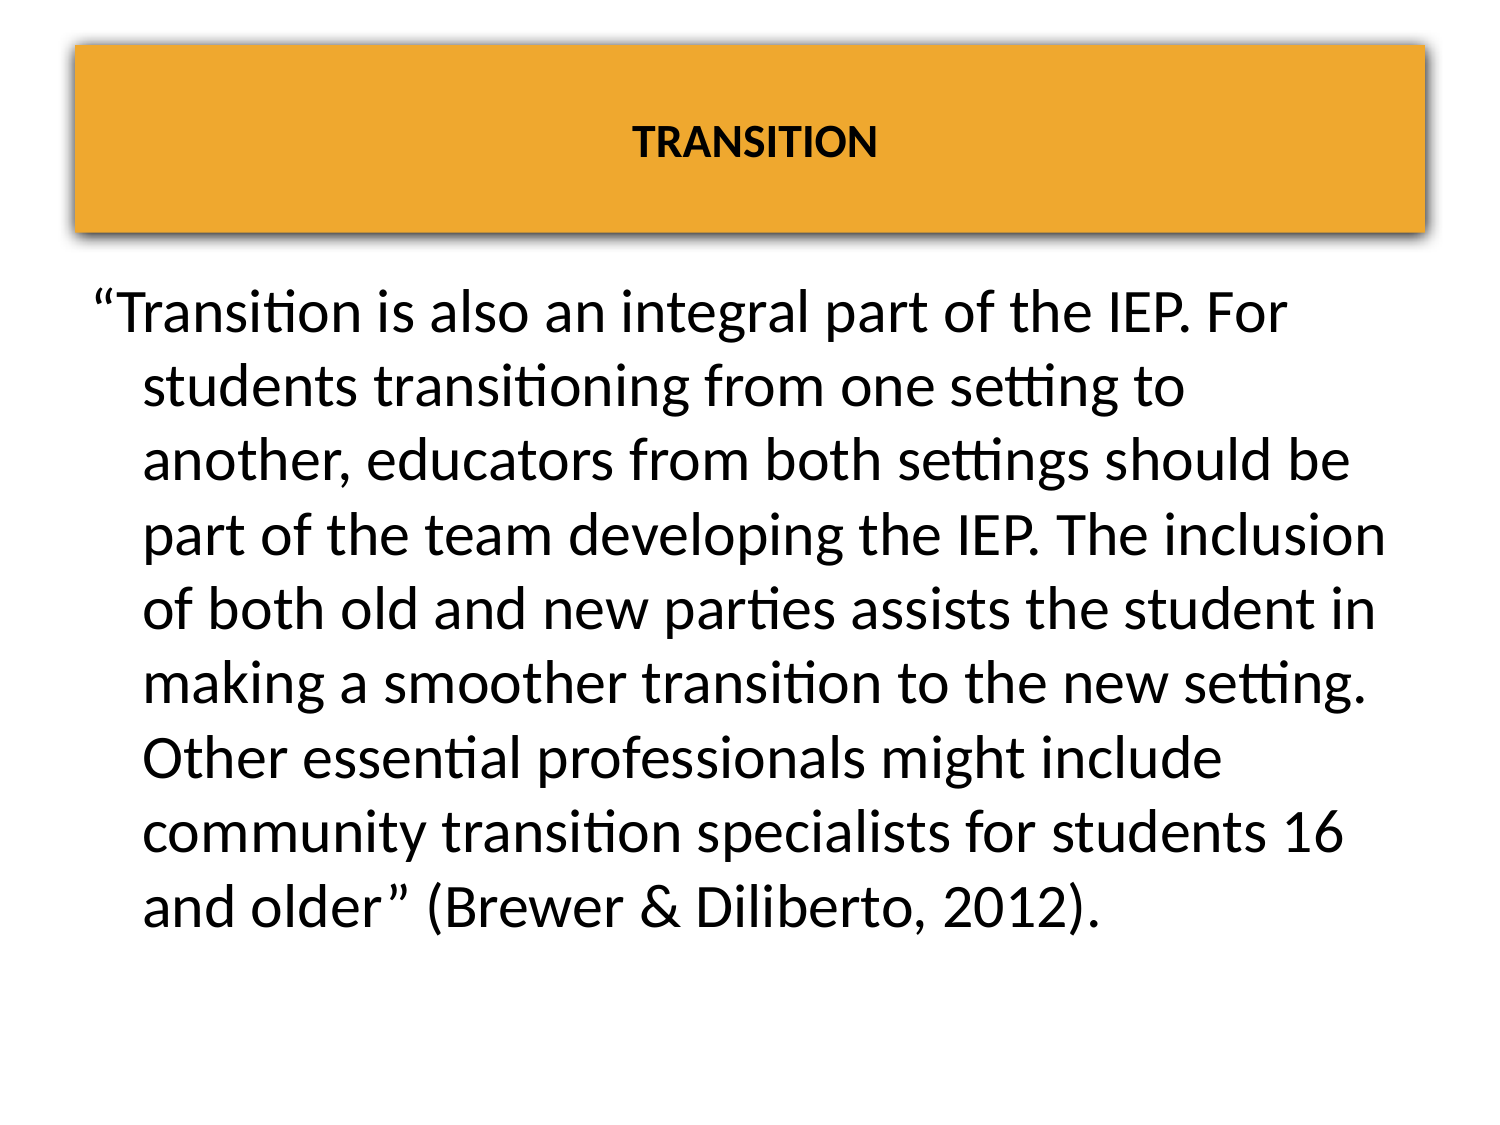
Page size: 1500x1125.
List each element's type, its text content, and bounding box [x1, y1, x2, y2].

list “Transition is also an integral part of the IEP. For students transitioning from one setting to another, educators from both settings should be part of the team developing the IEP. The inclusion of both old and new parties assists the student in making a smoother transition to the new setting. Other essential professionals might include community transition specialists for students 16 and older” (Brewer & Diliberto, 2012). [75, 262, 1425, 1005]
title TRANSITION [75, 45, 1425, 233]
